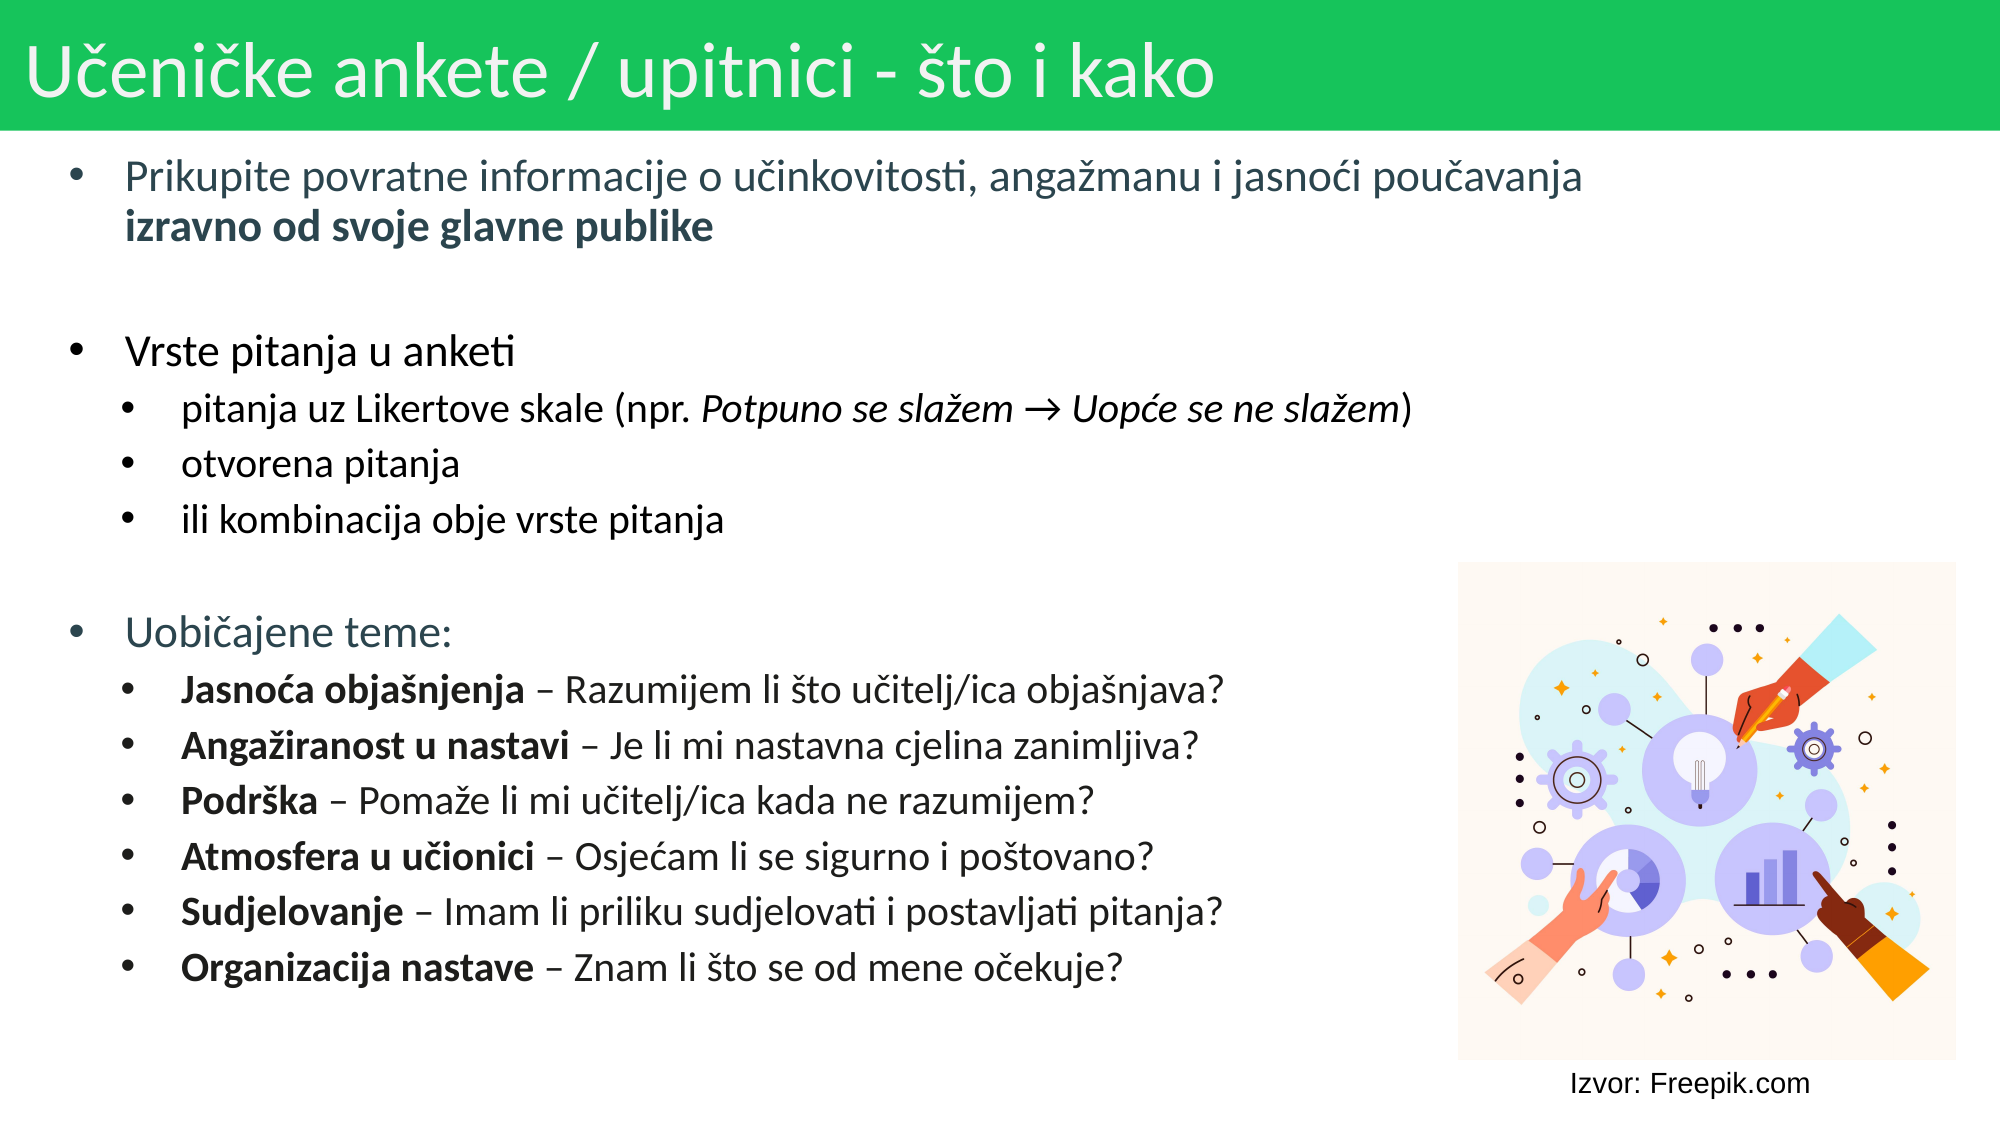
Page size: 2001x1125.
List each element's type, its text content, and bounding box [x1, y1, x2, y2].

text_box Izvor: Freepik.com [1554, 1068, 1956, 1107]
list Prikupite povratne informacije o učinkovitosti, angažmanu i jasnoći poučavanja izravno od svoje glavne publike Vrste pitanja u anketi pitanja uz Likertove skale (npr. Potpuno se slažem → Uopće se ne slažem) otvorena pitanja ili kombinacija obje vrste pitanja Uobičajene teme: Jasnoća objašnjenja – Razumijem li što učitelj/ica objašnjava? Angažiranost u nastavi – Je li mi nastavna cjelina zanimljiva? Podrška – Pomaže li mi učitelj/ica kada ne razumijem? Atmosfera u učionici – Osjećam li se sigurno i poštovano? Sudjelovanje – Imam li priliku sudjelovati i postavljati pitanja? Organizacija nastave – Znam li što se od mene očekuje? [16, 144, 1976, 1108]
picture [1458, 562, 1956, 1060]
title Učeničke ankete / upitnici - što i kako [16, 13, 1976, 131]
